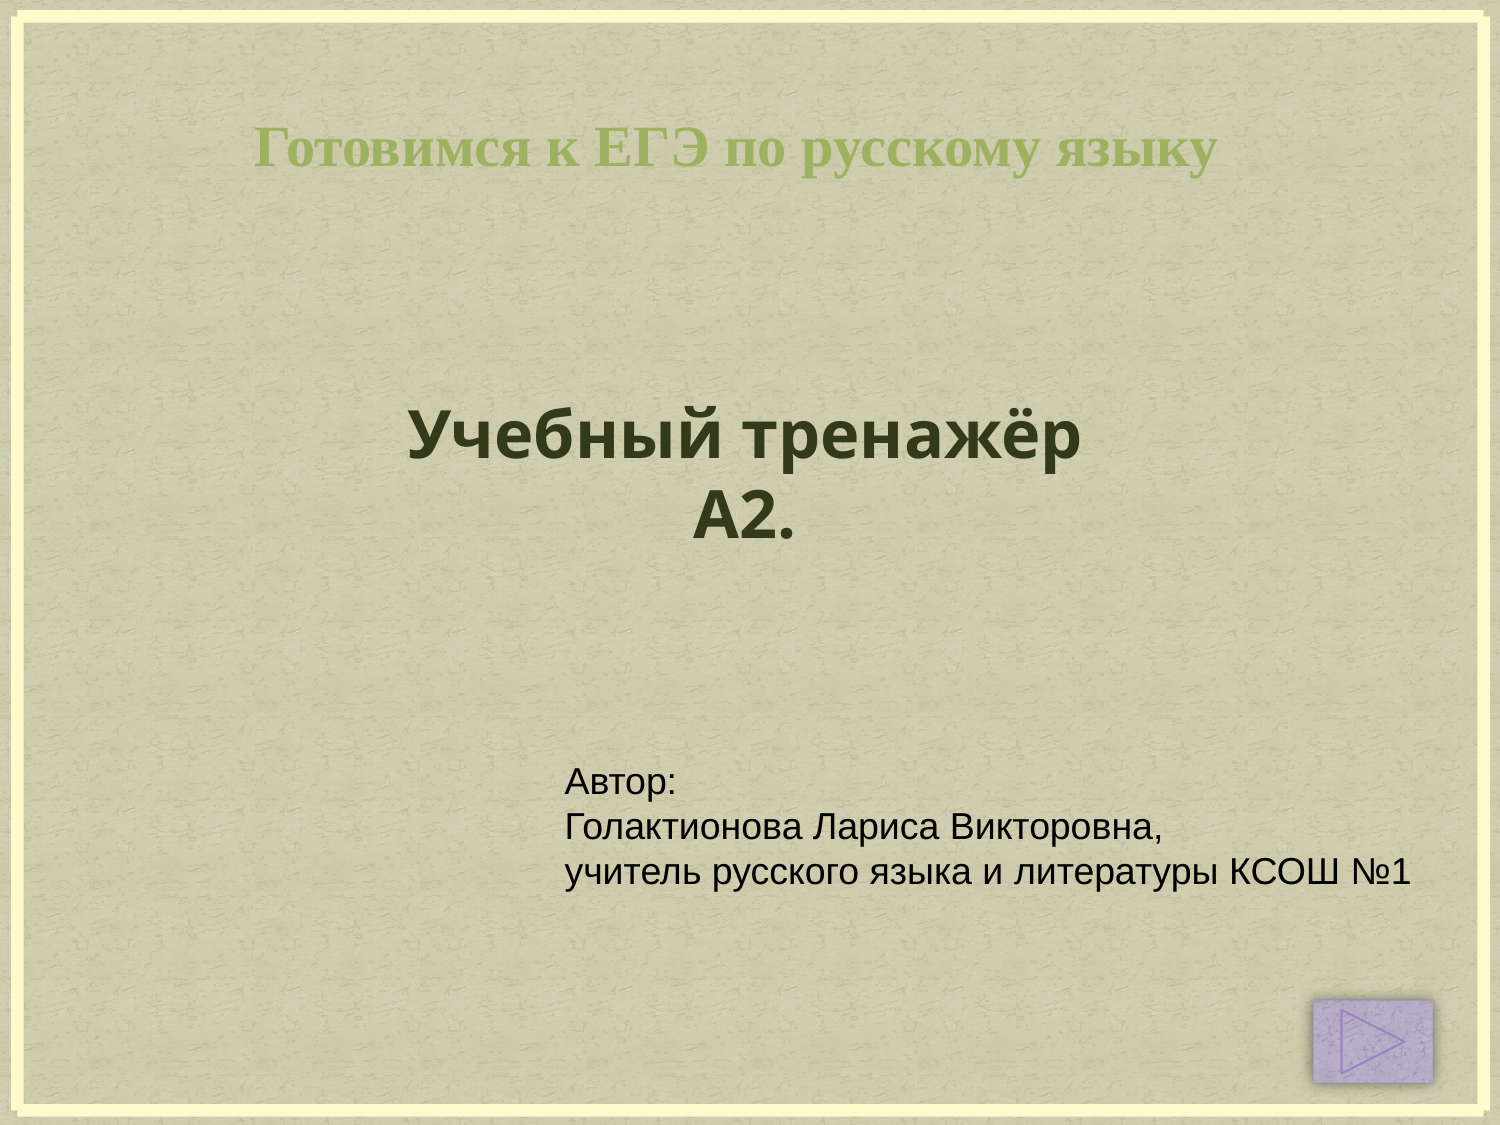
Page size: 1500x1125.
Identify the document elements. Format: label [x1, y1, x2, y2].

text_box [21, 20, 1481, 1108]
